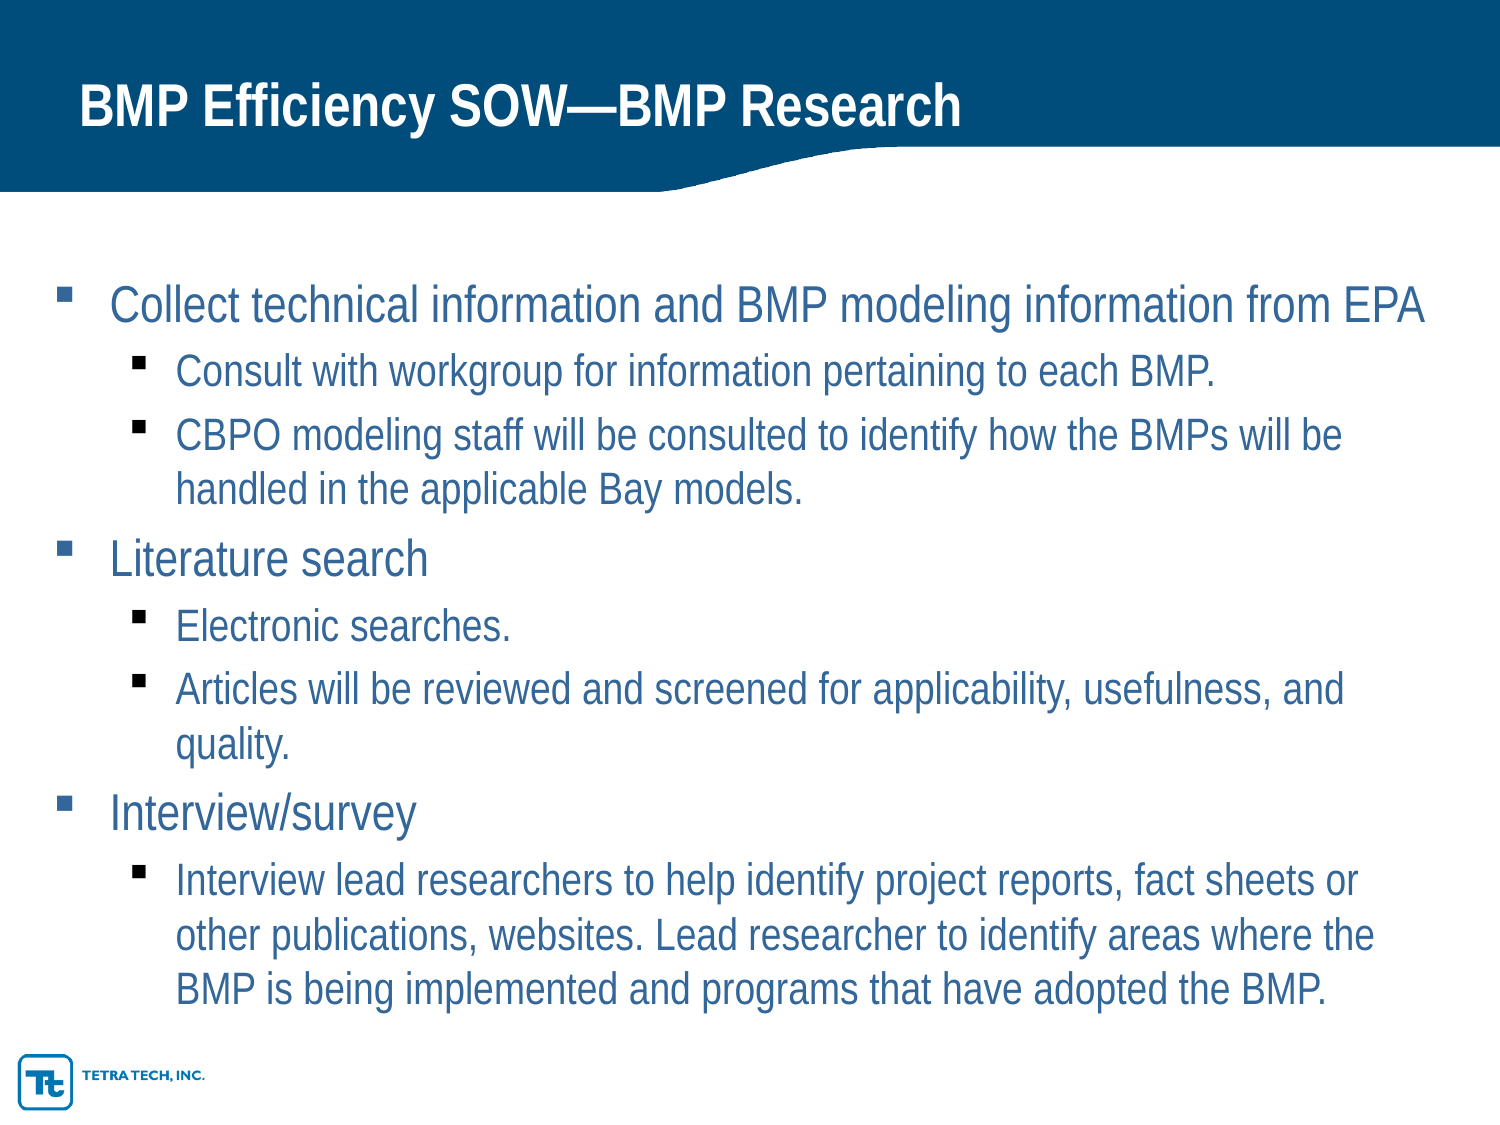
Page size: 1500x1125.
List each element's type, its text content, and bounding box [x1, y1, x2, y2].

title BMP Efficiency SOW—BMP Research [63, 34, 1359, 171]
picture [0, 0, 1500, 1000]
picture [16, 1050, 205, 1114]
list Collect technical information and BMP modeling information from EPA Consult with workgroup for information pertaining to each BMP. CBPO modeling staff will be consulted to identify how the BMPs will be handled in the applicable Bay models. Literature search Electronic searches. Articles will be reviewed and screened for applicability, usefulness, and quality. Interview/survey Interview lead researchers to help identify project reports, fact sheets or other publications, websites. Lead researcher to identify areas where the BMP is being implemented and programs that have adopted the BMP. [37, 262, 1457, 1051]
